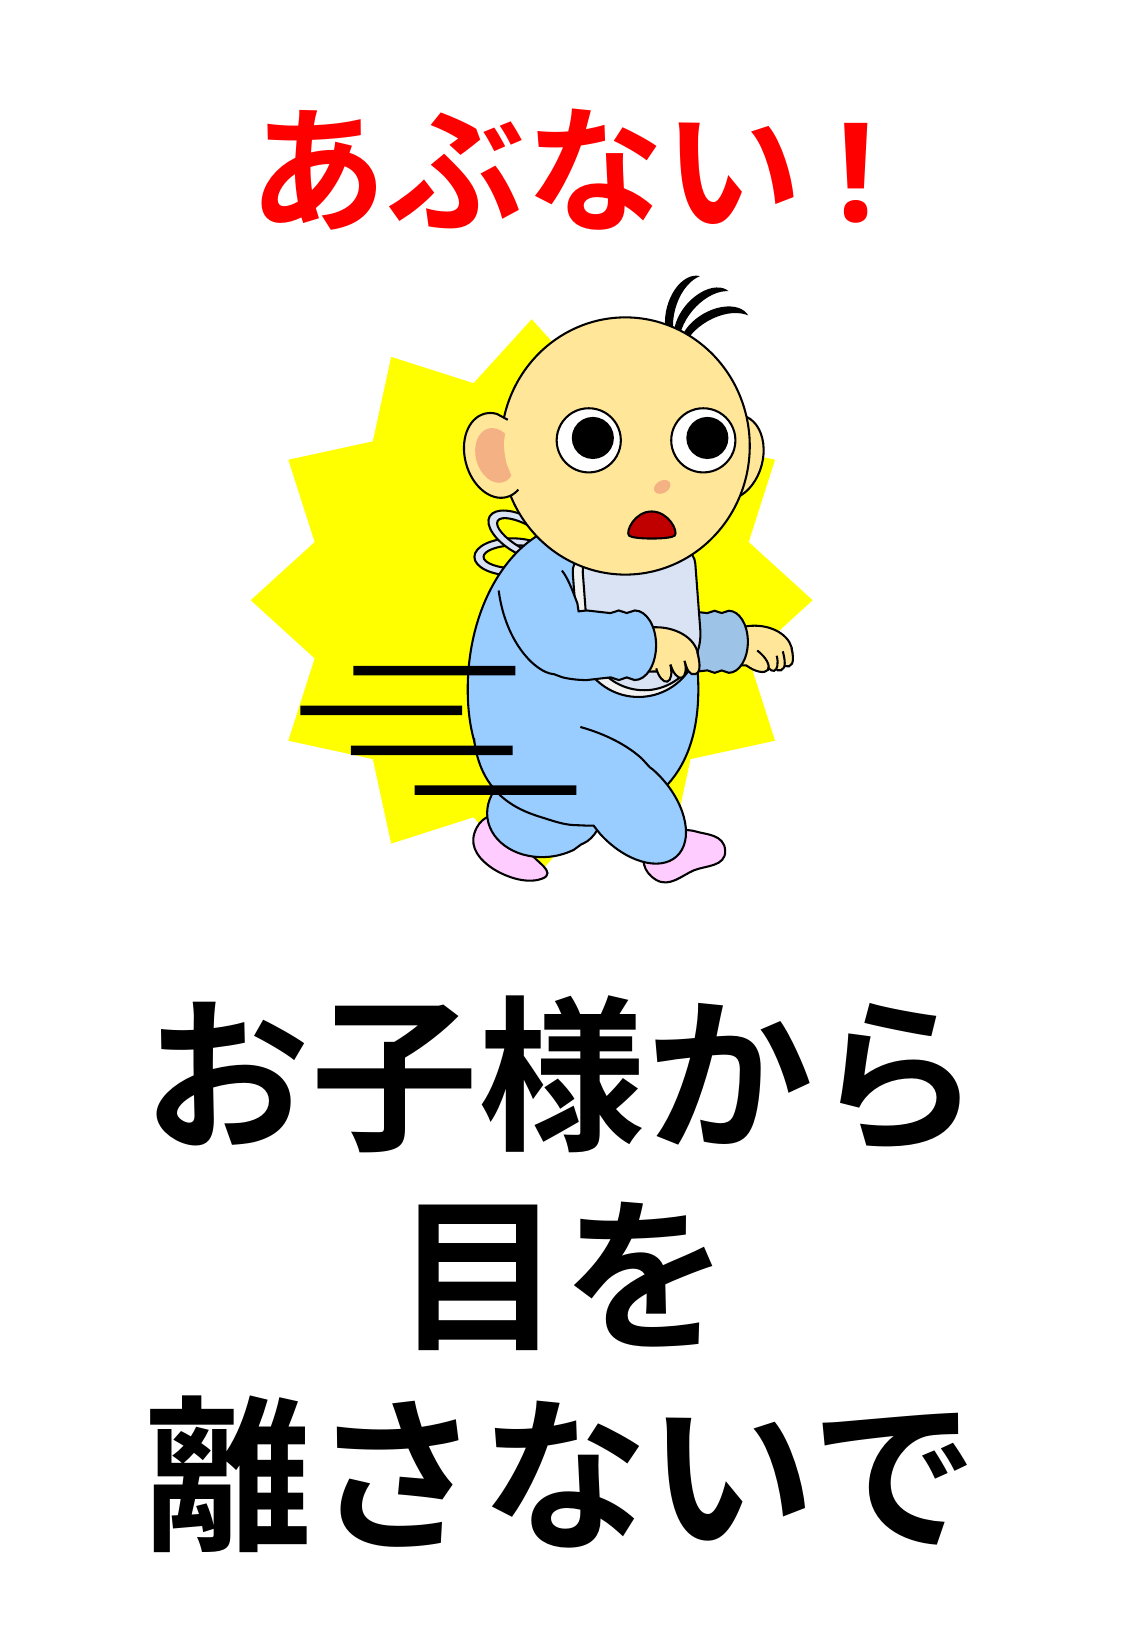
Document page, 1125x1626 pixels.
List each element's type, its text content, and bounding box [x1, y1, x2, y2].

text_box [250, 271, 813, 902]
text_box あぶない! [0, 76, 1125, 257]
text_box お子様から 目を 離さないで [0, 963, 1125, 1579]
